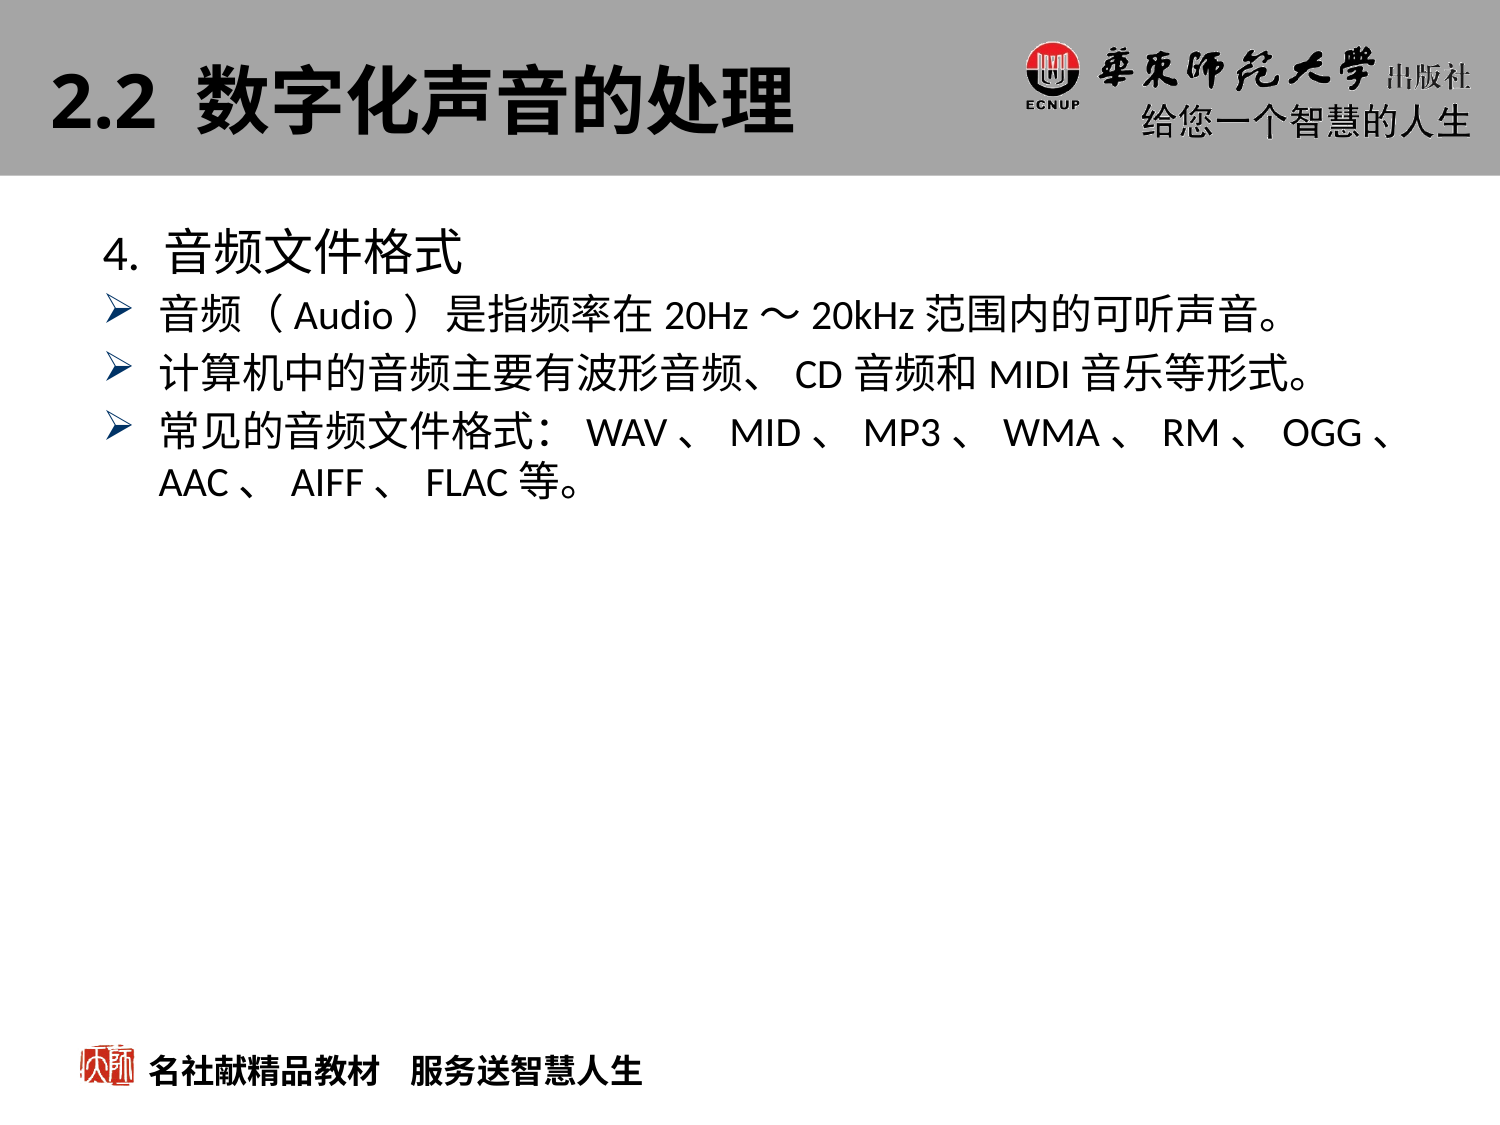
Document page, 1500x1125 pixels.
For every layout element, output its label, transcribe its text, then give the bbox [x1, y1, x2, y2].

picture [70, 1042, 138, 1090]
list 4. 音频文件格式 音频（Audio）是指频率在20Hz～20kHz范围内的可听声音。 计算机中的音频主要有波形音频、CD音频和MIDI音乐等形式。 常见的音频文件格式：WAV、MID、MP3、WMA、RM、OGG、AAC、AIFF、FLAC等。 [87, 212, 1432, 1050]
picture [1009, 35, 1500, 153]
title 2.2 数字化声音的处理 [35, 58, 1198, 139]
